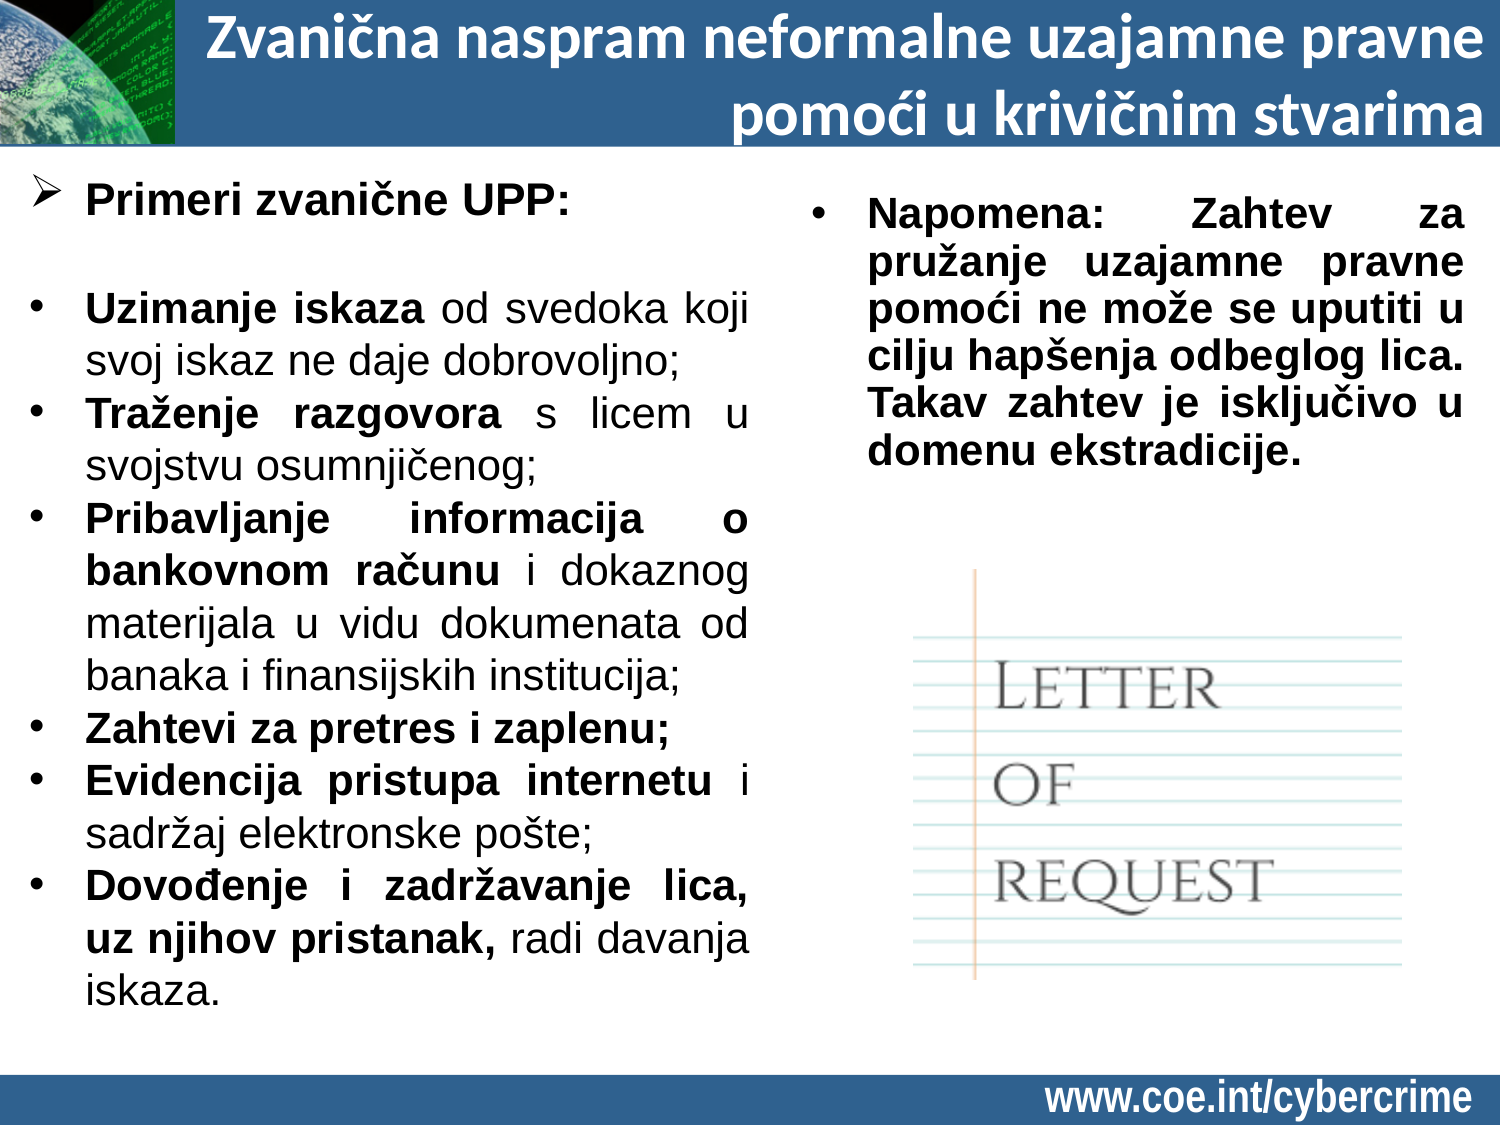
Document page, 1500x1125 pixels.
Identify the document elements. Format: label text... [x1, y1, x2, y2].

text_box Napomena: Zahtev za pružanje uzajamne pravne pomoći ne može se uputiti u cilju hapšenja odbeglog lica. Takav zahtev je isključivo u domenu ekstradicije. [796, 183, 1480, 482]
picture [913, 569, 1402, 980]
text_box Zvanična naspram neformalne uzajamne pravne pomoći u krivičnim stvarima [177, 0, 1500, 149]
text_box [0, 1073, 1030, 1125]
picture [0, 0, 175, 144]
text_box Primeri zvanične UPP: Uzimanje iskaza od svedoka koji svoj iskaz ne daje dobrovoljno; Traženje razgovora s licem u svojstvu osumnjičenog; Pribavljanje informacija o bankovnom računu i dokaznog materijala u vidu dokumenata od banaka i finansijskih institucija; Zahtevi za pretres i zaplenu; Evidencija pristupa internetu i sadržaj elektronske pošte; Dovođenje i zadržavanje lica, uz njihov pristanak, radi davanja iskaza. [14, 162, 765, 1022]
text_box www.coe.int/cybercrime [1030, 1059, 1500, 1125]
